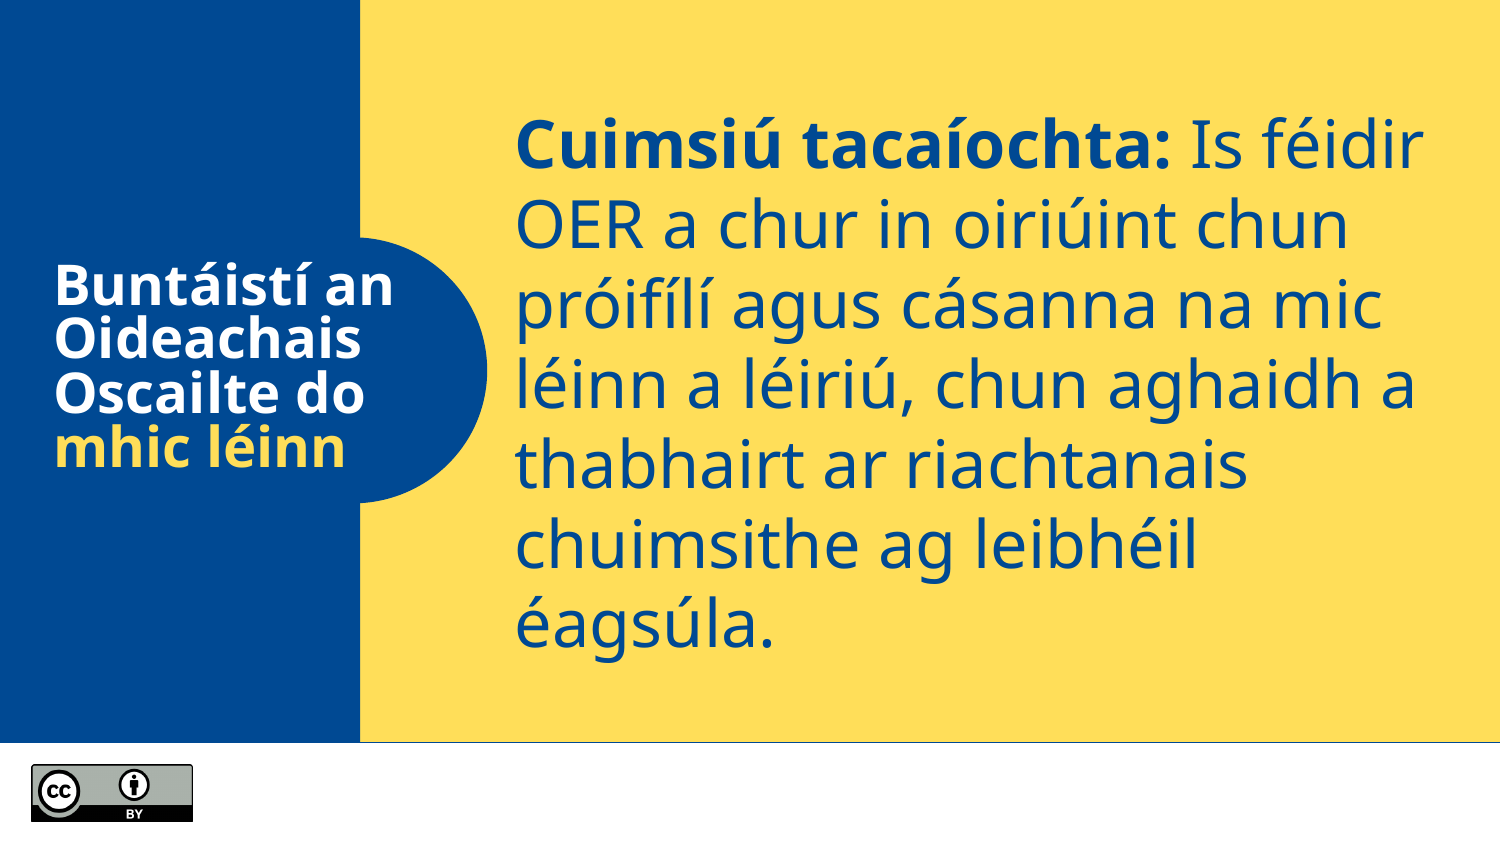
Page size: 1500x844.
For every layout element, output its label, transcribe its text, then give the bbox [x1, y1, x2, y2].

text_box [300, 493, 405, 504]
picture [31, 764, 193, 822]
text_box [0, 0, 361, 742]
text_box [0, 750, 1500, 844]
text_box [304, 237, 401, 246]
text_box [421, 255, 488, 485]
text_box Buntáistí an Oideachais Oscailte do mhic léinn [38, 246, 421, 493]
text_box Cuimsiú tacaíochta: Is féidir OER a chur in oiriúint chun próifílí agus cásanna na mic léinn a léiriú, chun aghaidh a thabhairt ar riachtanais chuimsithe ag leibhéil éagsúla. [499, 86, 1475, 677]
